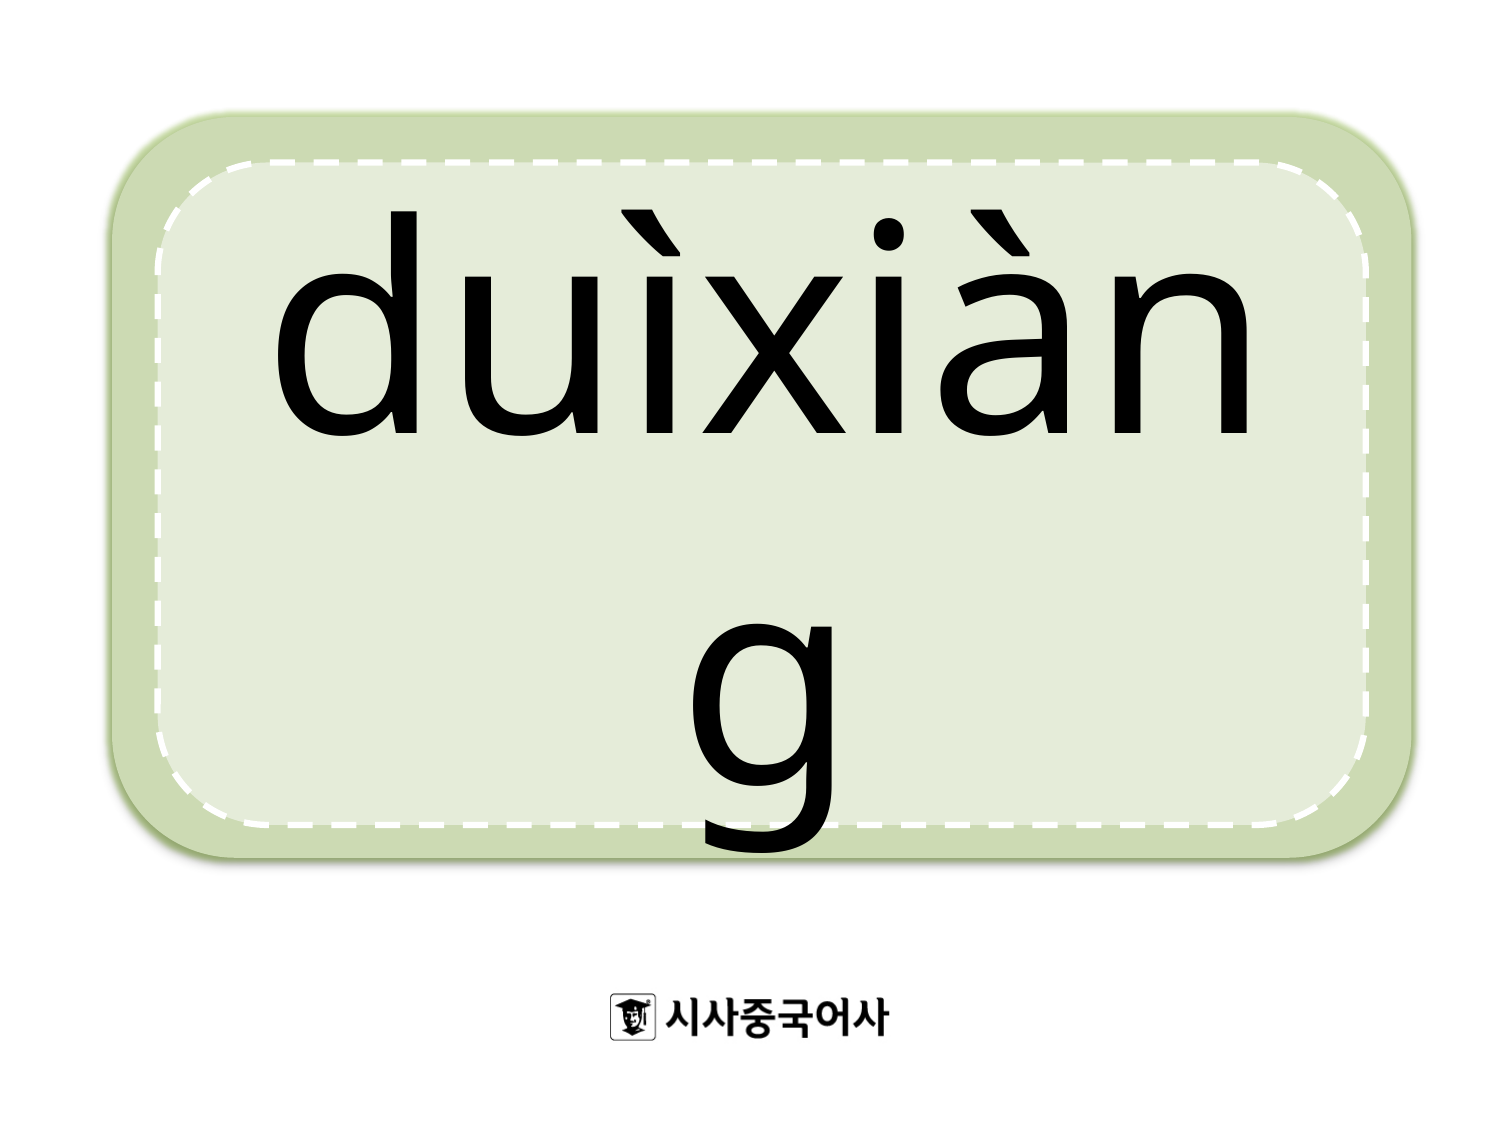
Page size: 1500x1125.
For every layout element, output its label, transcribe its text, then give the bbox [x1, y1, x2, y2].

picture [602, 987, 898, 1047]
text_box duìxiàng [162, 160, 1371, 824]
